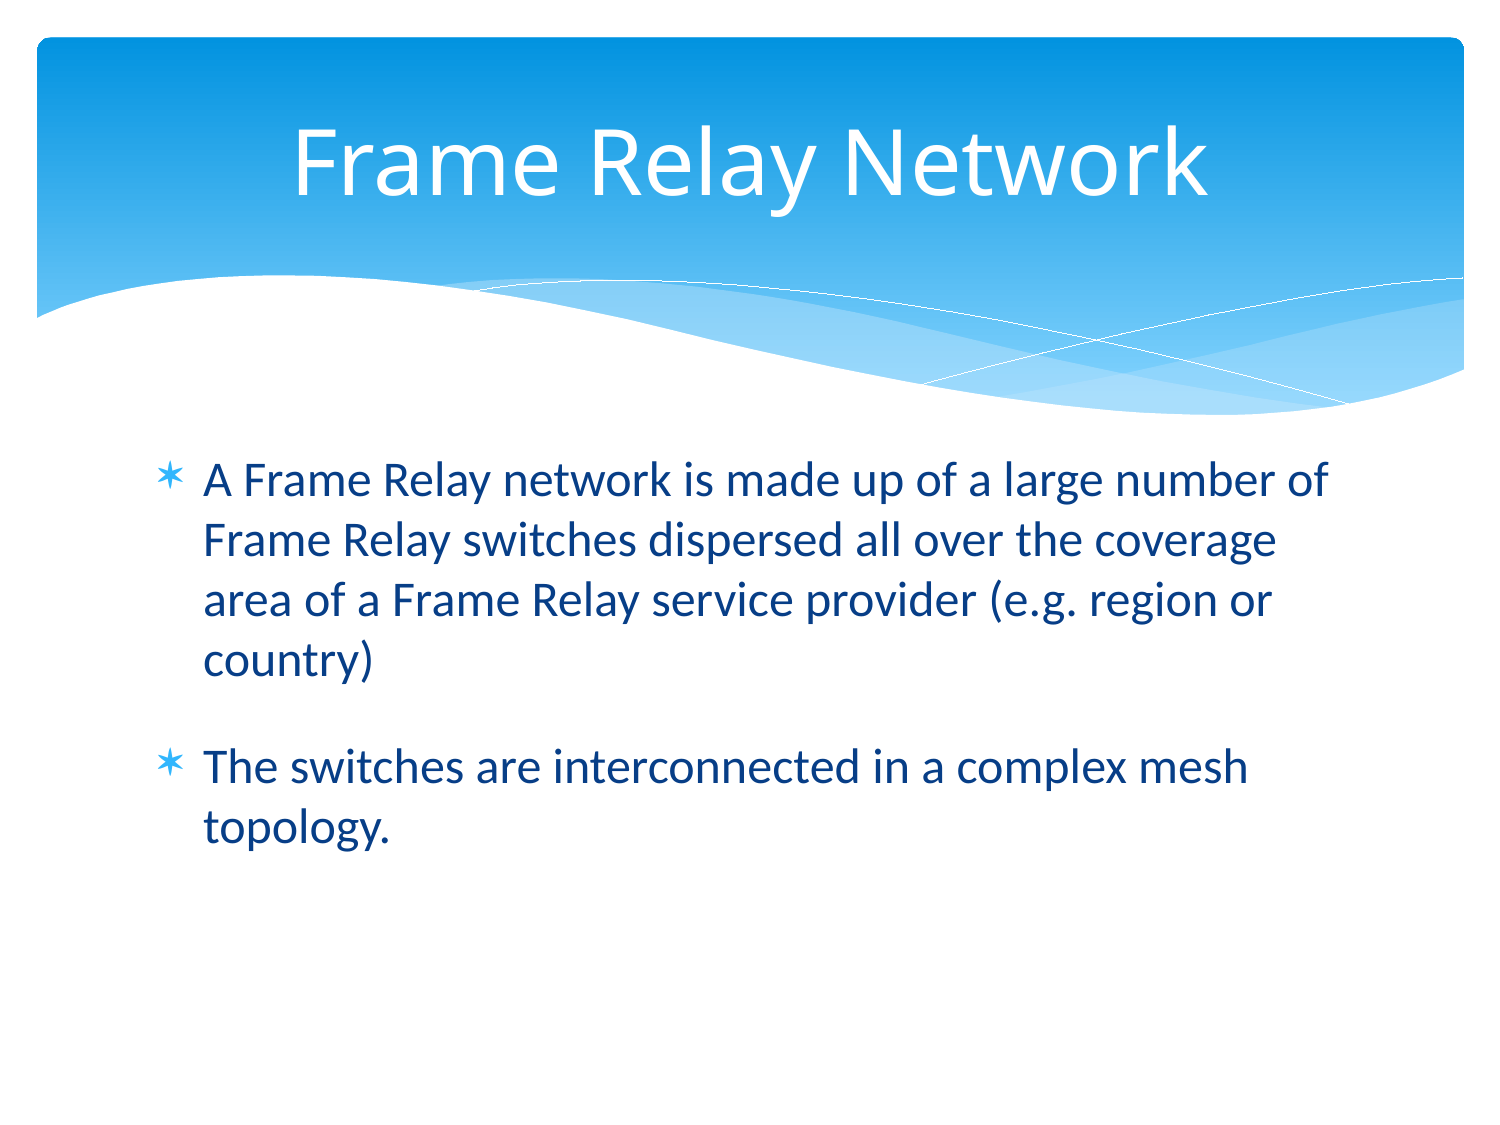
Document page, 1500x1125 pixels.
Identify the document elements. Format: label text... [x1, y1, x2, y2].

list A Frame Relay network is made up of a large number of Frame Relay switches dispersed all over the coverage area of a Frame Relay service provider (e.g. region or country) The switches are interconnected in a complex mesh topology. [143, 438, 1359, 1005]
title Frame Relay Network [75, 55, 1425, 261]
